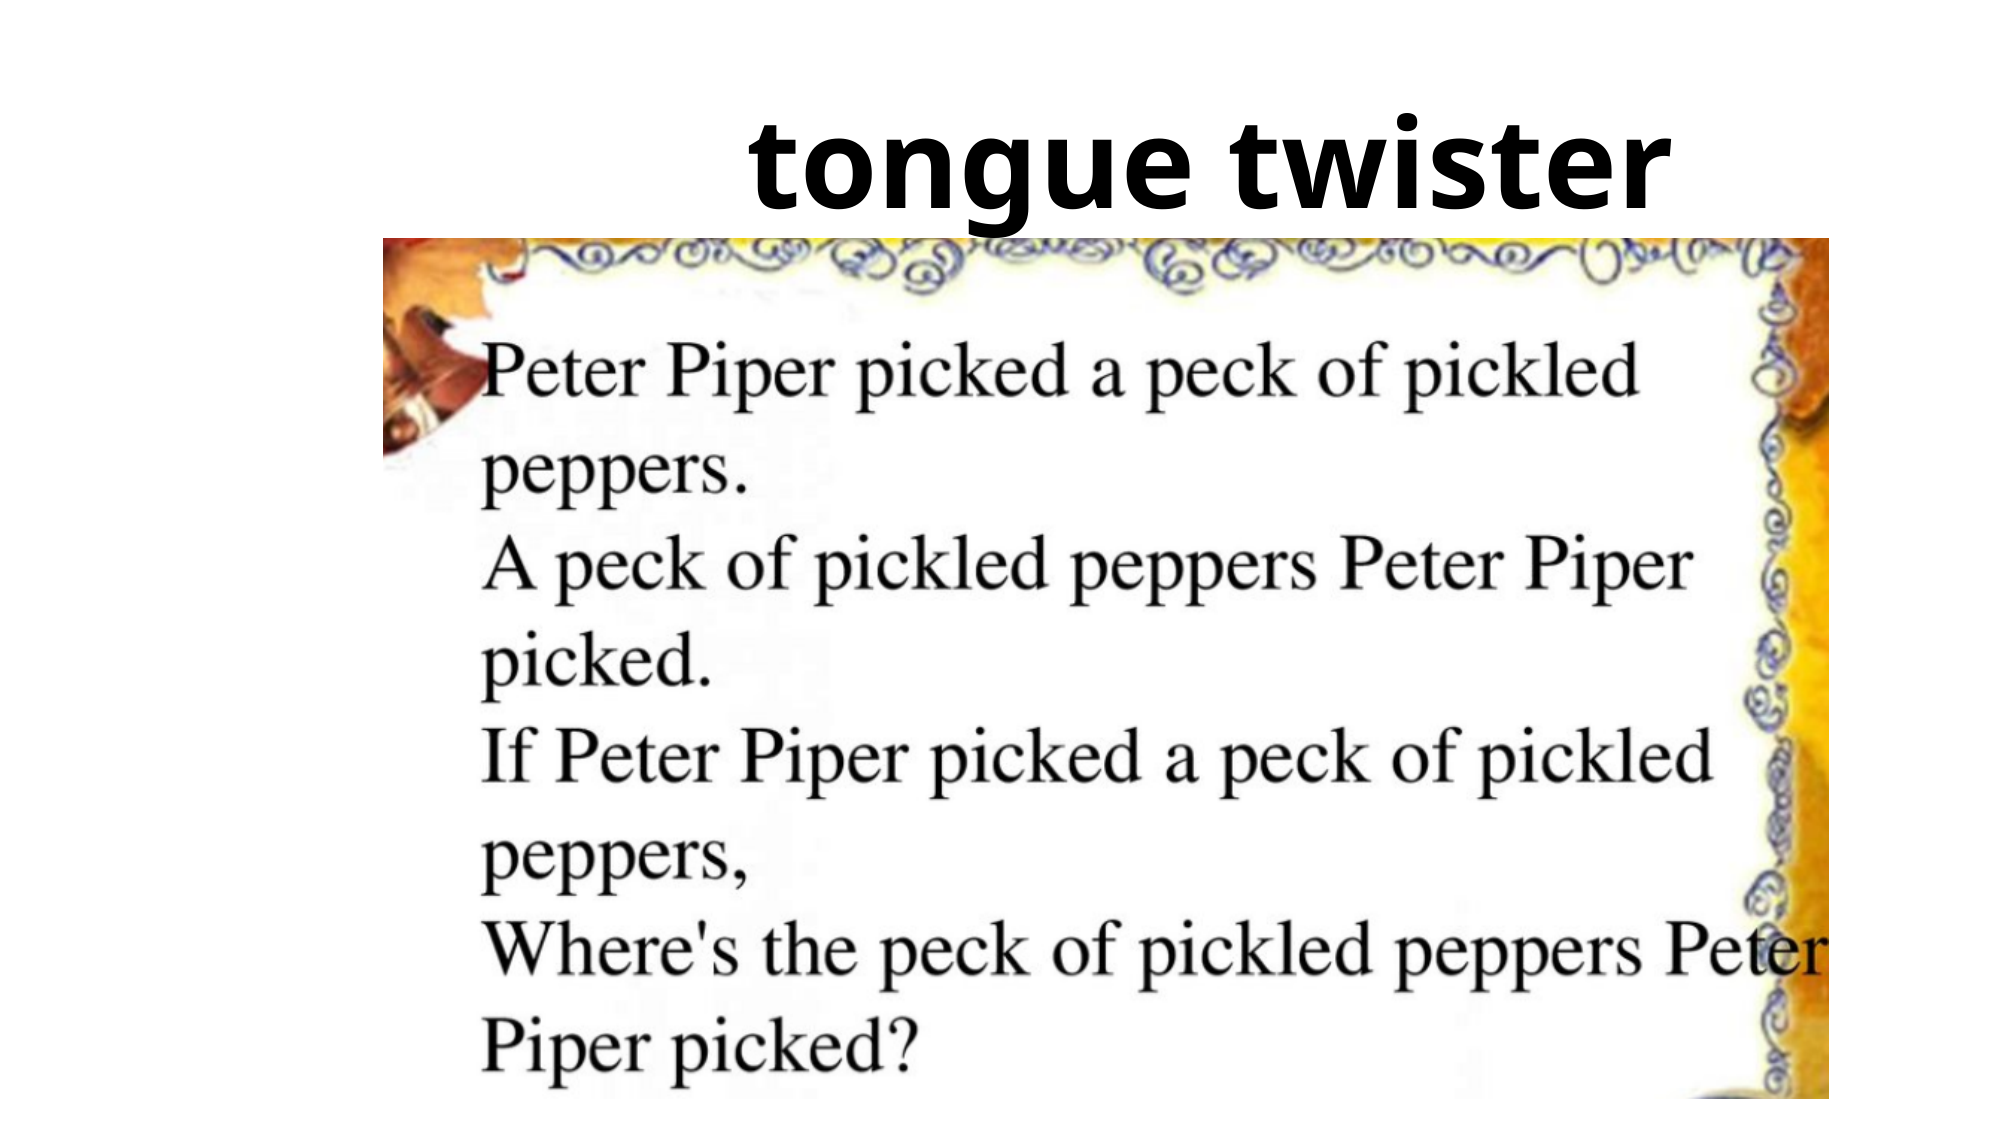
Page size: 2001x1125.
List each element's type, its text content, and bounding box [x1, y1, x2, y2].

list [383, 238, 1829, 1099]
title tongue twister [137, 59, 1863, 278]
